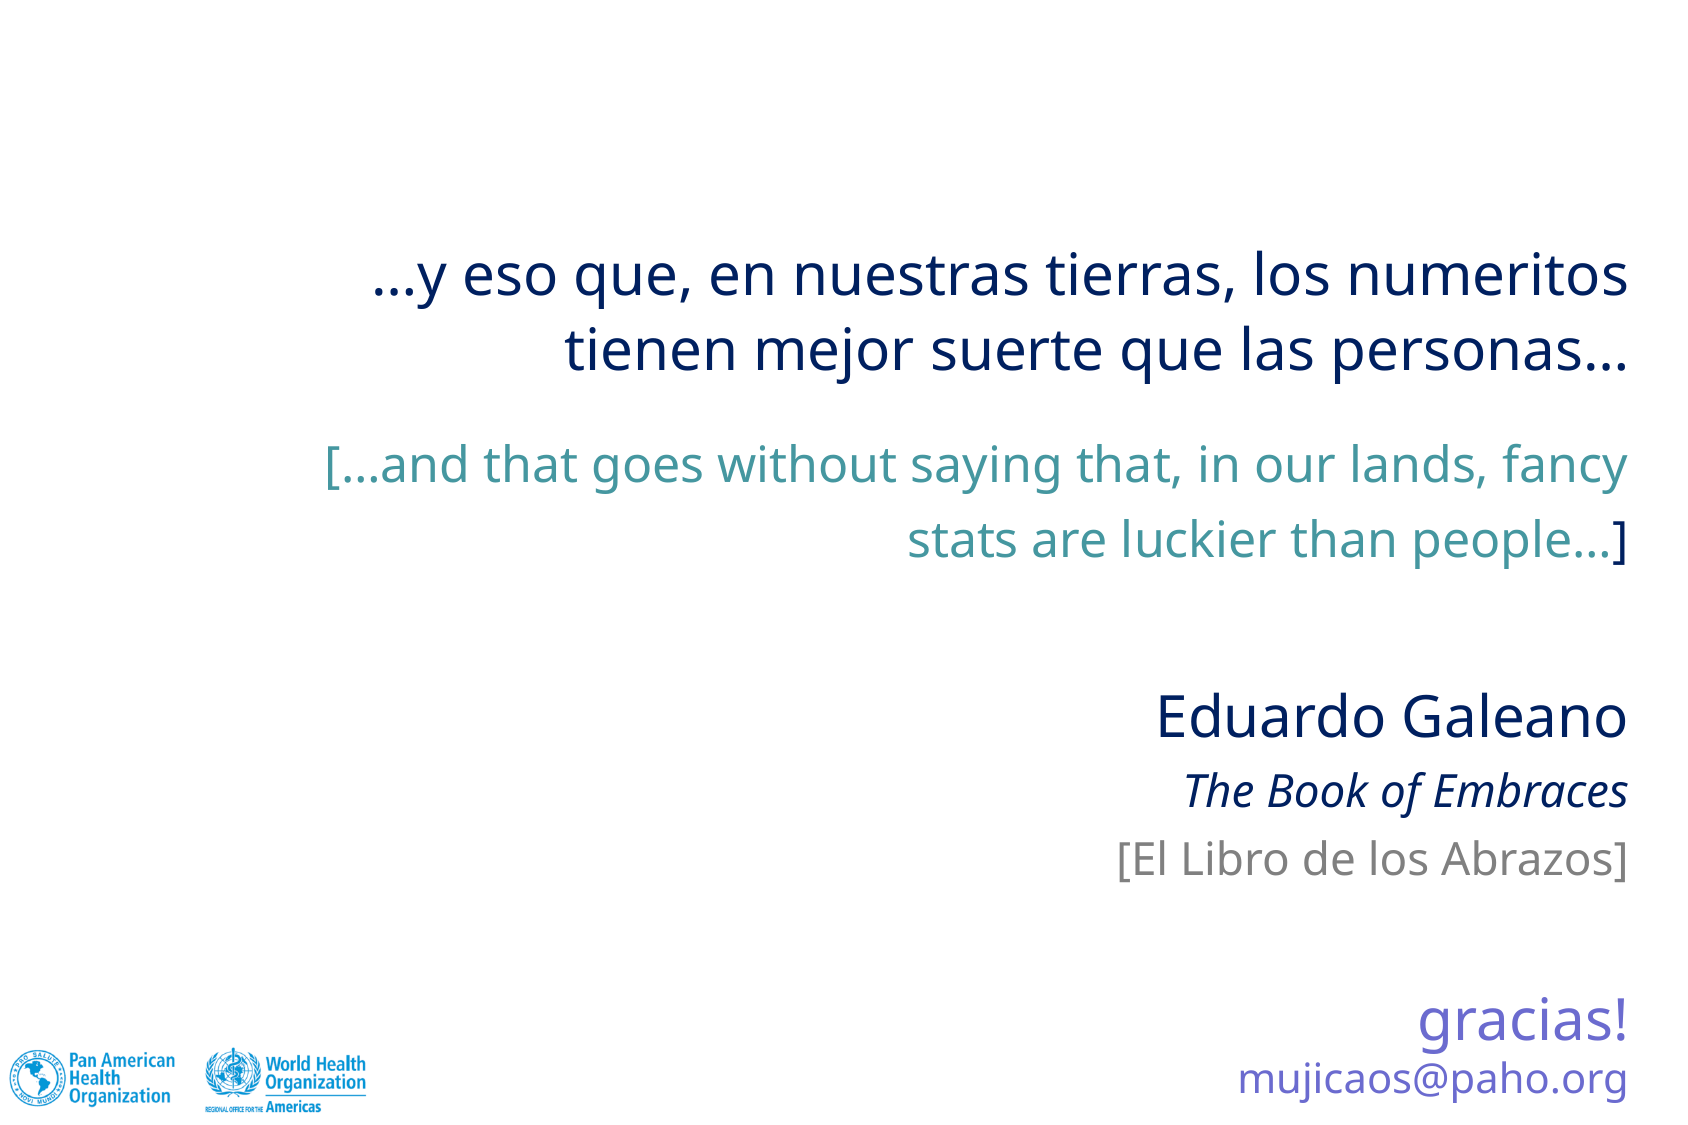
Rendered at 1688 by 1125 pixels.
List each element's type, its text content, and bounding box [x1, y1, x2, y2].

text_box […and that goes without saying that, in our lands, fancy stats are luckier than people…] [306, 410, 1644, 575]
text_box Eduardo Galeano The Book of Embraces [El Libro de los Abrazos] [854, 671, 1644, 892]
picture [1, 1037, 375, 1125]
text_box …y eso que, en nuestras tierras, los numeritos tienen mejor suerte que las personas… [206, 225, 1644, 390]
text_box gracias! mujicaos@paho.org [854, 974, 1644, 1110]
